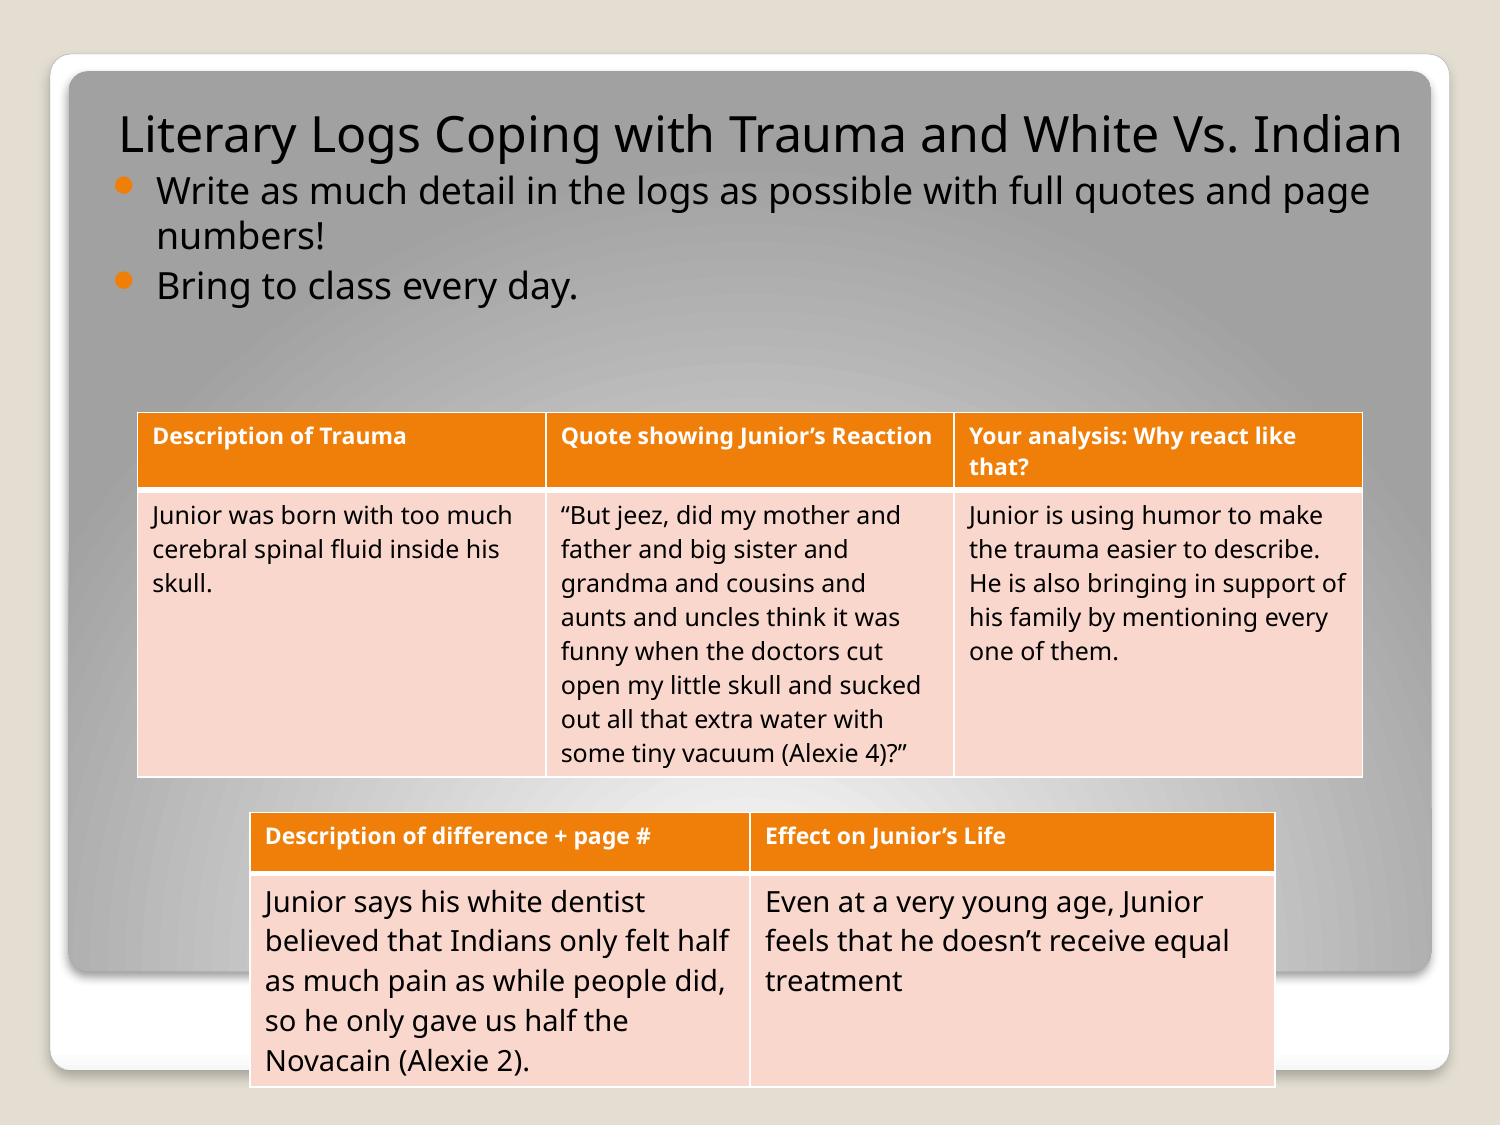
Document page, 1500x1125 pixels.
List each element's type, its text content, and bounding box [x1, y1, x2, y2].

table_header Your analysis: Why react like that? [955, 413, 1362, 487]
table_cell “But jeez, did my mother and father and big sister and grandma and cousins and aunts and uncles think it was funny when the doctors cut open my little skull and sucked out all that extra water with some tiny vacuum (Alexie 4)?” [547, 493, 953, 776]
table_cell Junior says his white dentist believed that Indians only felt half as much pain as while people did, so he only gave us half the Novacain (Alexie 2). [251, 876, 749, 1086]
table_header Description of Trauma [138, 413, 545, 487]
table_cell Even at a very young age, Junior feels that he doesn’t receive equal treatment [751, 876, 1274, 1086]
list Literary Logs Coping with Trauma and White Vs. Indian Write as much detail in the logs as possible with full quotes and page numbers! Bring to class every day. [82, 86, 1425, 888]
table_cell Junior was born with too much cerebral spinal fluid inside his skull. [138, 493, 545, 776]
table_header Effect on Junior’s Life [751, 813, 1274, 871]
table_header Quote showing Junior’s Reaction [547, 413, 953, 487]
table_cell Junior is using humor to make the trauma easier to describe. He is also bringing in support of his family by mentioning every one of them. [955, 493, 1362, 776]
table_header Description of difference + page # [251, 813, 749, 871]
